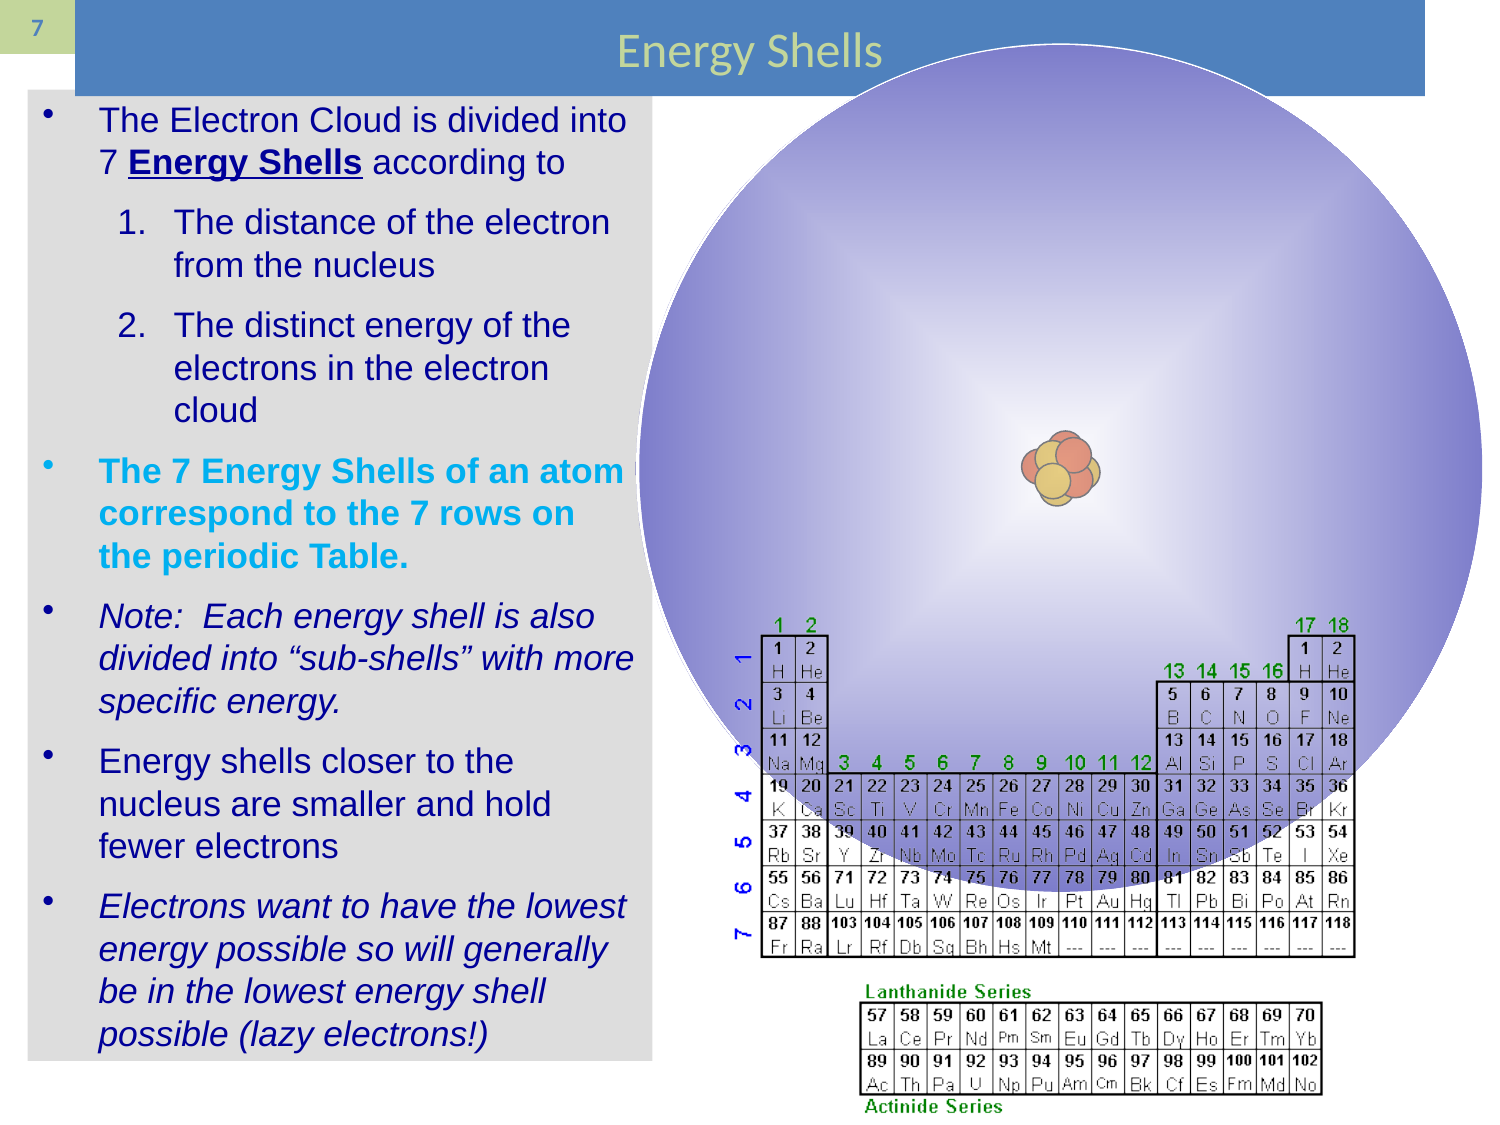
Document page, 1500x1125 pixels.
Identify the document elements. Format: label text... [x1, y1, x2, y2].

text_box The Electron Cloud is divided into 7 Energy Shells according to The distance of the electron from the nucleus The distinct energy of the electrons in the electron cloud The 7 Energy Shells of an atom correspond to the 7 rows on the periodic Table. Note: Each energy shell is also divided into “sub-shells” with more specific energy. Energy shells closer to the nucleus are smaller and hold fewer electrons Electrons want to have the lowest energy possible so will generally be in the lowest energy shell possible (lazy electrons!) [27, 89, 653, 1061]
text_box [635, 43, 1487, 894]
picture [728, 613, 1389, 1119]
title Energy Shells [75, 0, 1425, 97]
